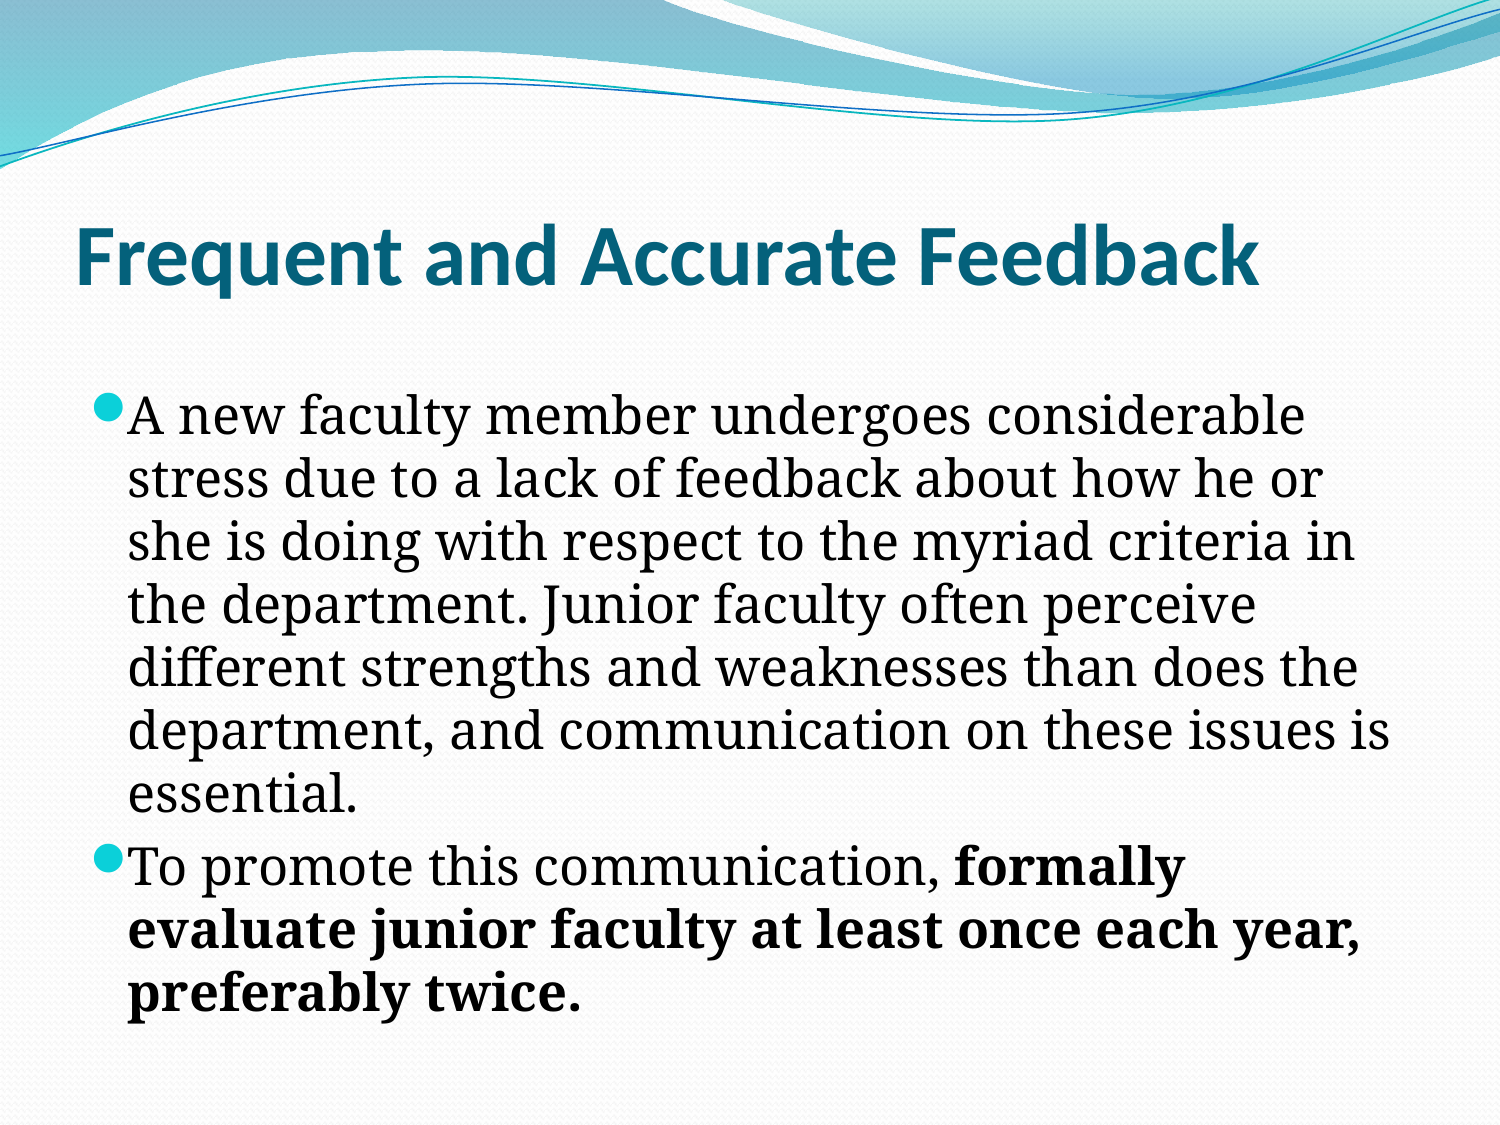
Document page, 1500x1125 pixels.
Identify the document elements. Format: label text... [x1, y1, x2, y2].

list A new faculty member undergoes considerable stress due to a lack of feedback about how he or she is doing with respect to the myriad criteria in the department. Junior faculty often perceive different strengths and weaknesses than does the department, and communication on these issues is essential. To promote this communication, formally evaluate junior faculty at least once each year, preferably twice. [75, 317, 1425, 1038]
title Frequent and Accurate Feedback [75, 115, 1425, 303]
